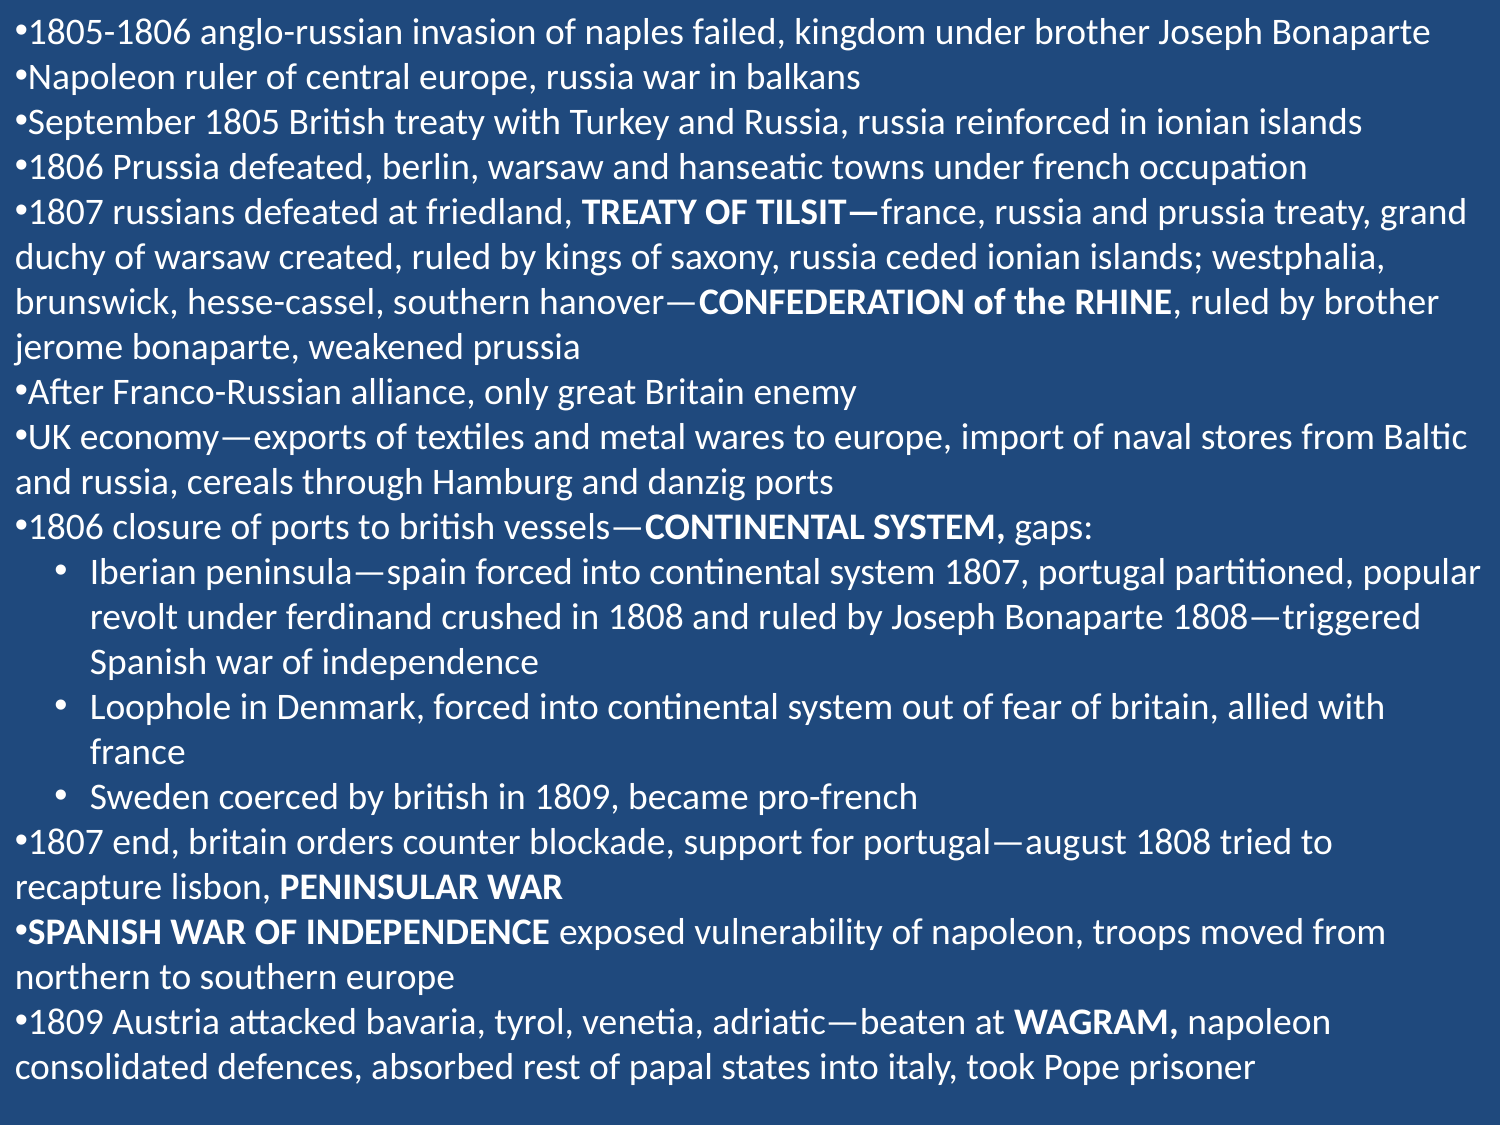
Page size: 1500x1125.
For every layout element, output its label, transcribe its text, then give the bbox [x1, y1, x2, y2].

text_box 1805-1806 anglo-russian invasion of naples failed, kingdom under brother Joseph Bonaparte Napoleon ruler of central europe, russia war in balkans September 1805 British treaty with Turkey and Russia, russia reinforced in ionian islands 1806 Prussia defeated, berlin, warsaw and hanseatic towns under french occupation 1807 russians defeated at friedland, TREATY OF TILSIT—france, russia and prussia treaty, grand duchy of warsaw created, ruled by kings of saxony, russia ceded ionian islands; westphalia, brunswick, hesse-cassel, southern hanover—CONFEDERATION of the RHINE, ruled by brother jerome bonaparte, weakened prussia After Franco-Russian alliance, only great Britain enemy UK economy—exports of textiles and metal wares to europe, import of naval stores from Baltic and russia, cereals through Hamburg and danzig ports 1806 closure of ports to british vessels—CONTINENTAL SYSTEM, gaps: Iberian peninsula—spain forced into continental system 1807, portugal partitioned, popular revolt under ferdinand crushed in 1808 and ruled by Joseph Bonaparte 1808—triggered Spanish war of independence Loophole in Denmark, forced into continental system out of fear of britain, allied with france Sweden coerced by british in 1809, became pro-french 1807 end, britain orders counter blockade, support for portugal—august 1808 tried to recapture lisbon, PENINSULAR WAR SPANISH WAR OF INDEPENDENCE exposed vulnerability of napoleon, troops moved from northern to southern europe 1809 Austria attacked bavaria, tyrol, venetia, adriatic—beaten at WAGRAM, napoleon consolidated defences, absorbed rest of papal states into italy, took Pope prisoner [0, 0, 1500, 1095]
